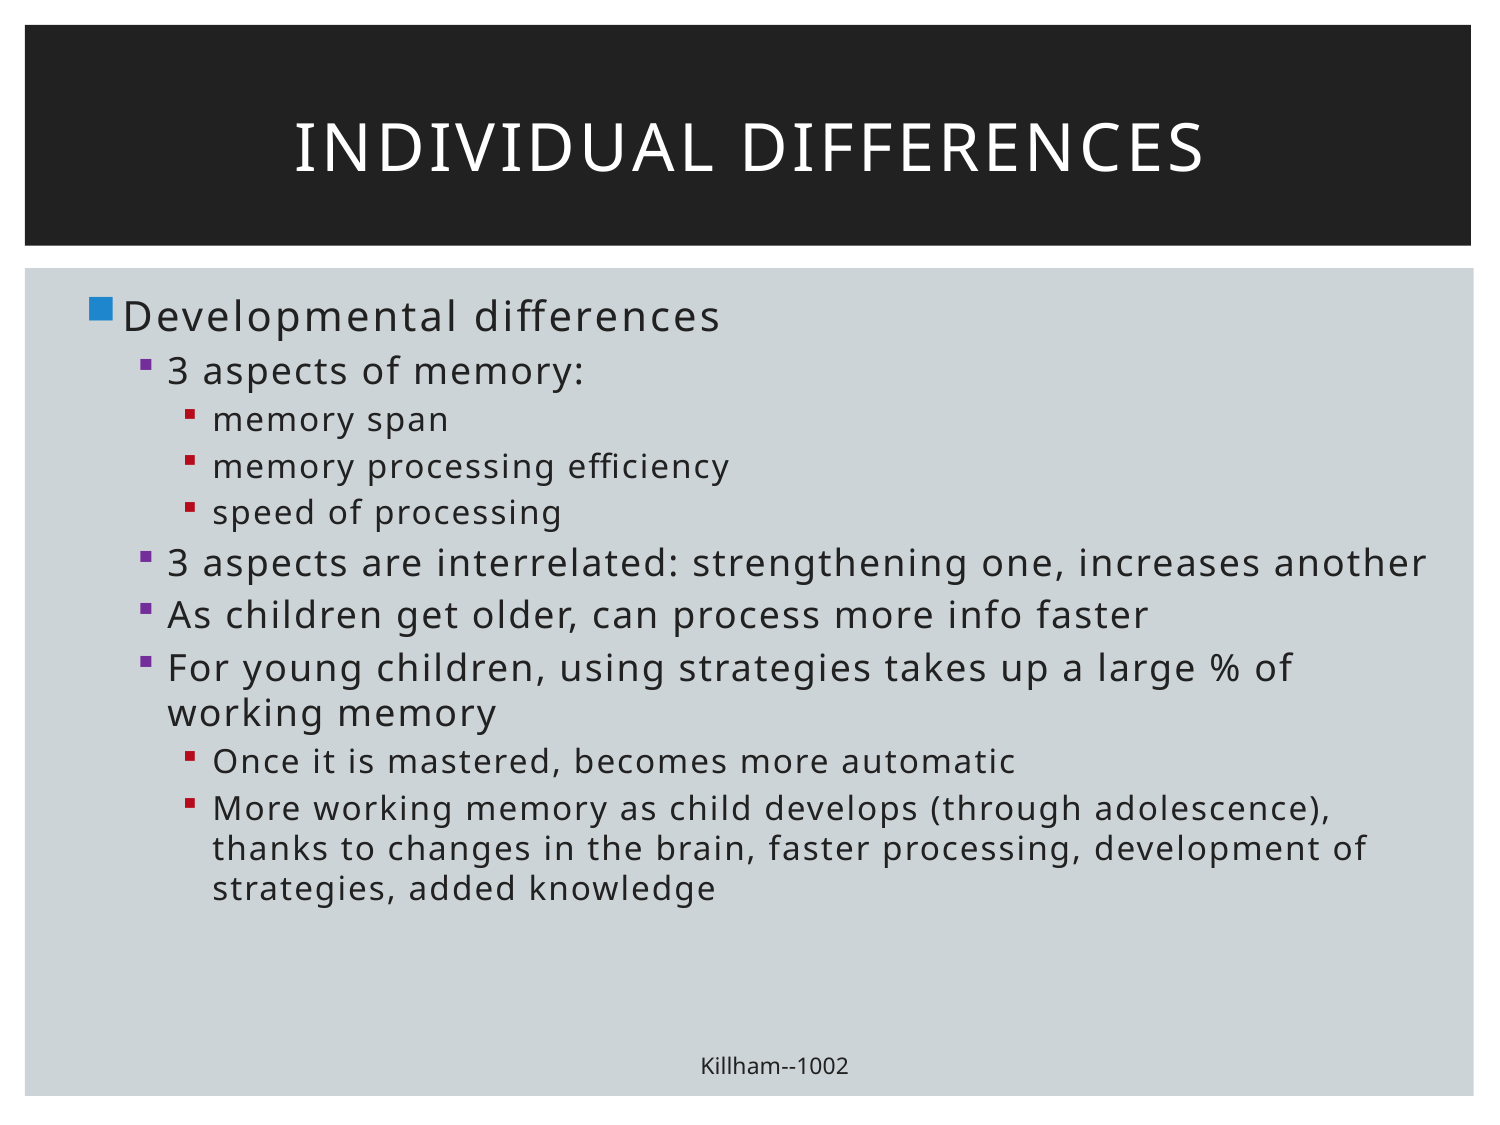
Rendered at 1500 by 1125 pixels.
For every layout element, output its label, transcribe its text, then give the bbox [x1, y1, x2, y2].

list Developmental differences 3 aspects of memory: memory span memory processing efficiency speed of processing 3 aspects are interrelated: strengthening one, increases another As children get older, can process more info faster For young children, using strategies takes up a large % of working memory Once it is mastered, becomes more automatic More working memory as child develops (through adolescence), thanks to changes in the brain, faster processing, development of strategies, added knowledge [62, 281, 1458, 1125]
title Individual Differences [62, 58, 1438, 232]
footer Killham--1002 [500, 1042, 1050, 1088]
